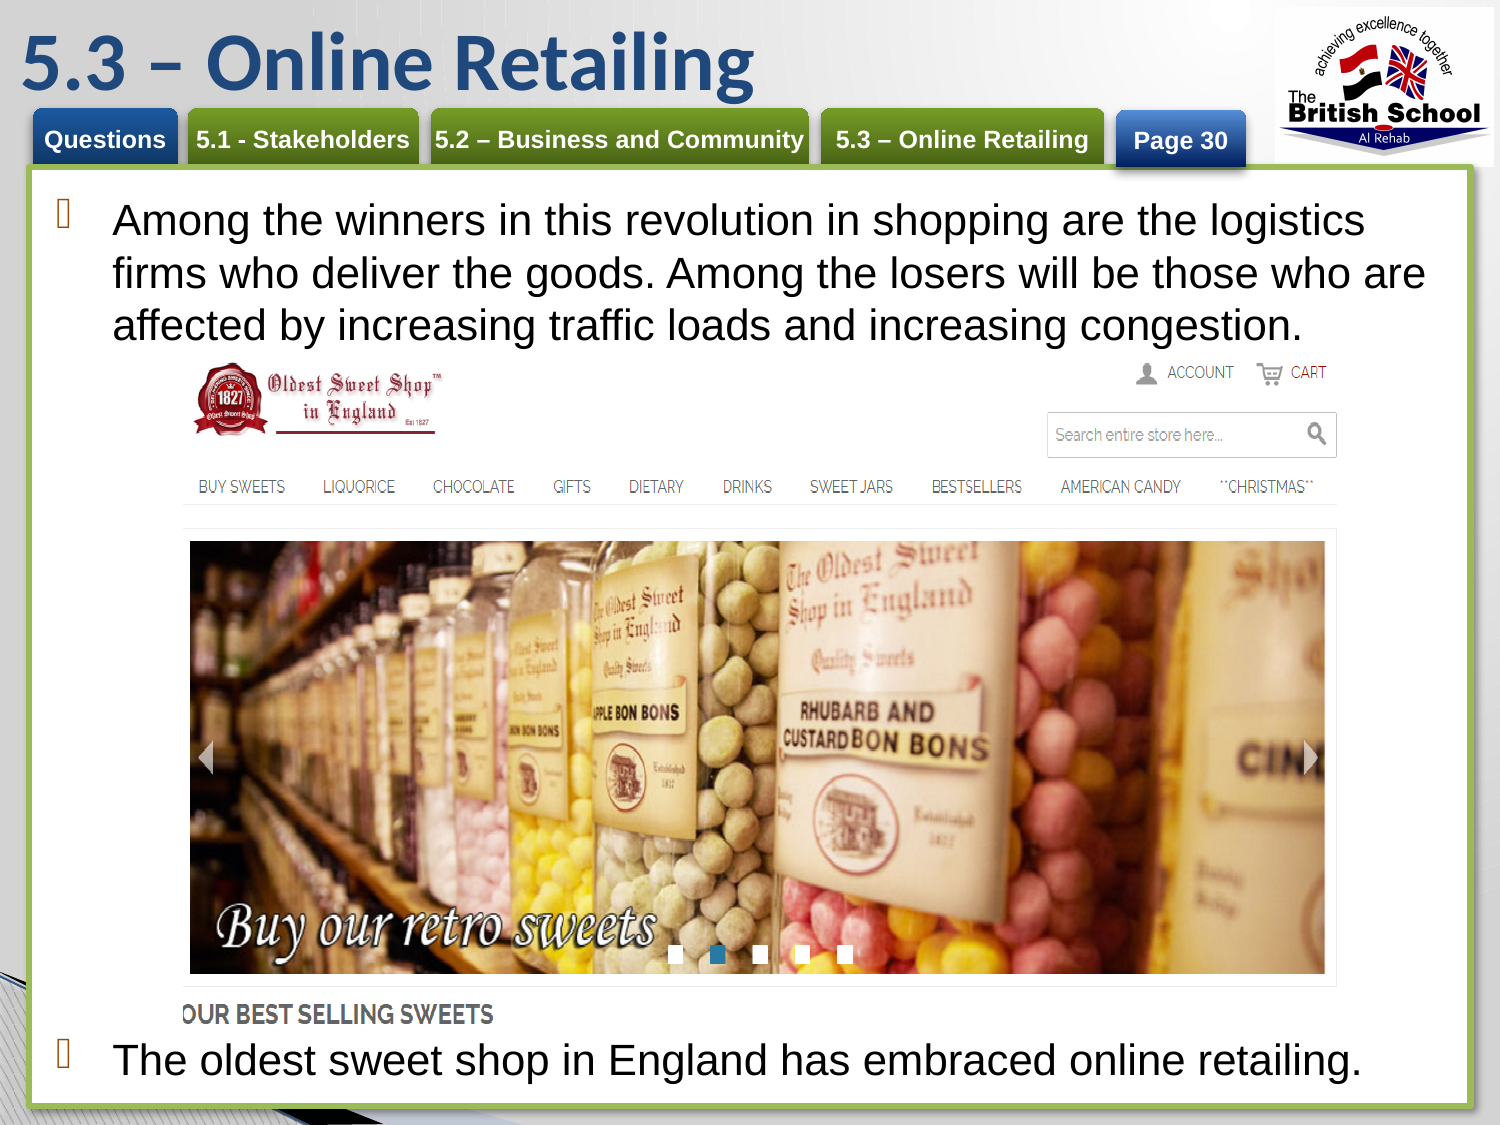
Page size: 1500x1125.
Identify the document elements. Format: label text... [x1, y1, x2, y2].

text_box Page 30 [1116, 109, 1247, 167]
picture [281, 1114, 303, 1125]
title 5.3 – Online Retailing [5, 11, 1270, 102]
text_box Among the winners in this revolution in shopping are the logistics firms who deliver the goods. Among the losers will be those who are affected by increasing traffic loads and increasing congestion. The oldest sweet shop in England has embraced online retailing. [41, 184, 1447, 1092]
picture [182, 361, 1341, 1033]
picture [1275, 7, 1495, 167]
